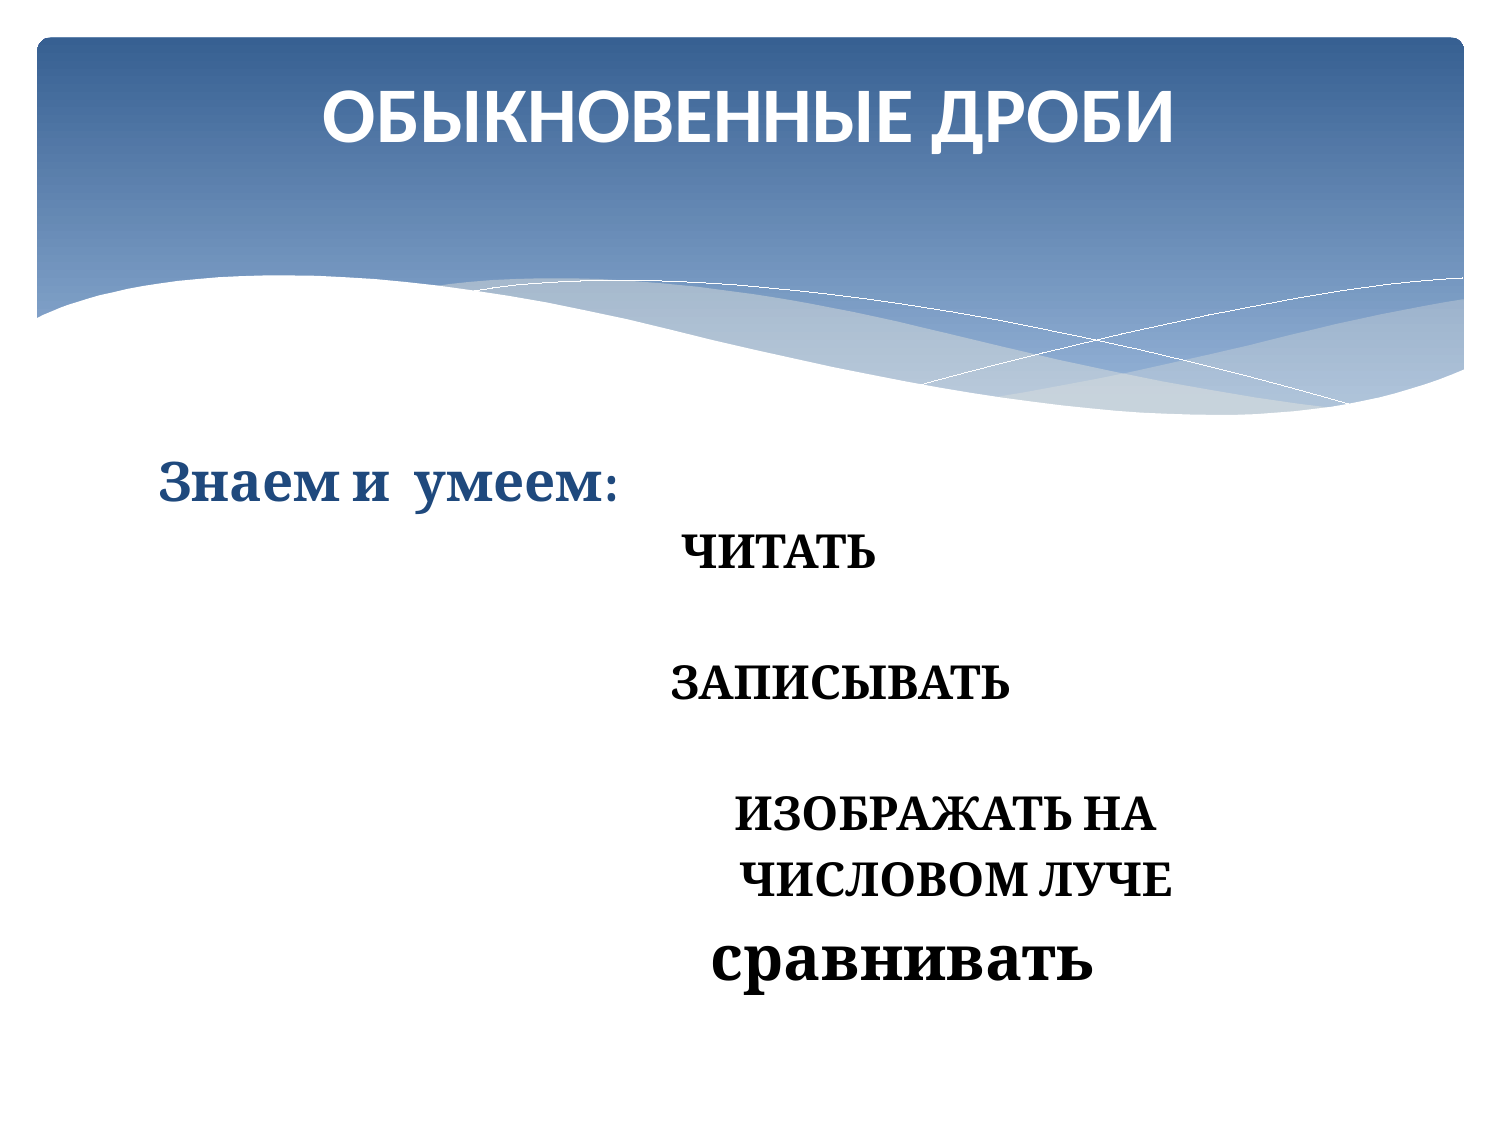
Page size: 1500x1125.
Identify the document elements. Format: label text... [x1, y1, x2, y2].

list Знаем и умеем: ЧИТАТЬ ЗАПИСЫВАТЬ ИЗОБРАЖАТЬ НА ЧИСЛОВОМ ЛУЧЕ сравнивать [143, 438, 1359, 1005]
title ОБЫКНОВЕННЫЕ ДРОБИ [75, 55, 1425, 261]
